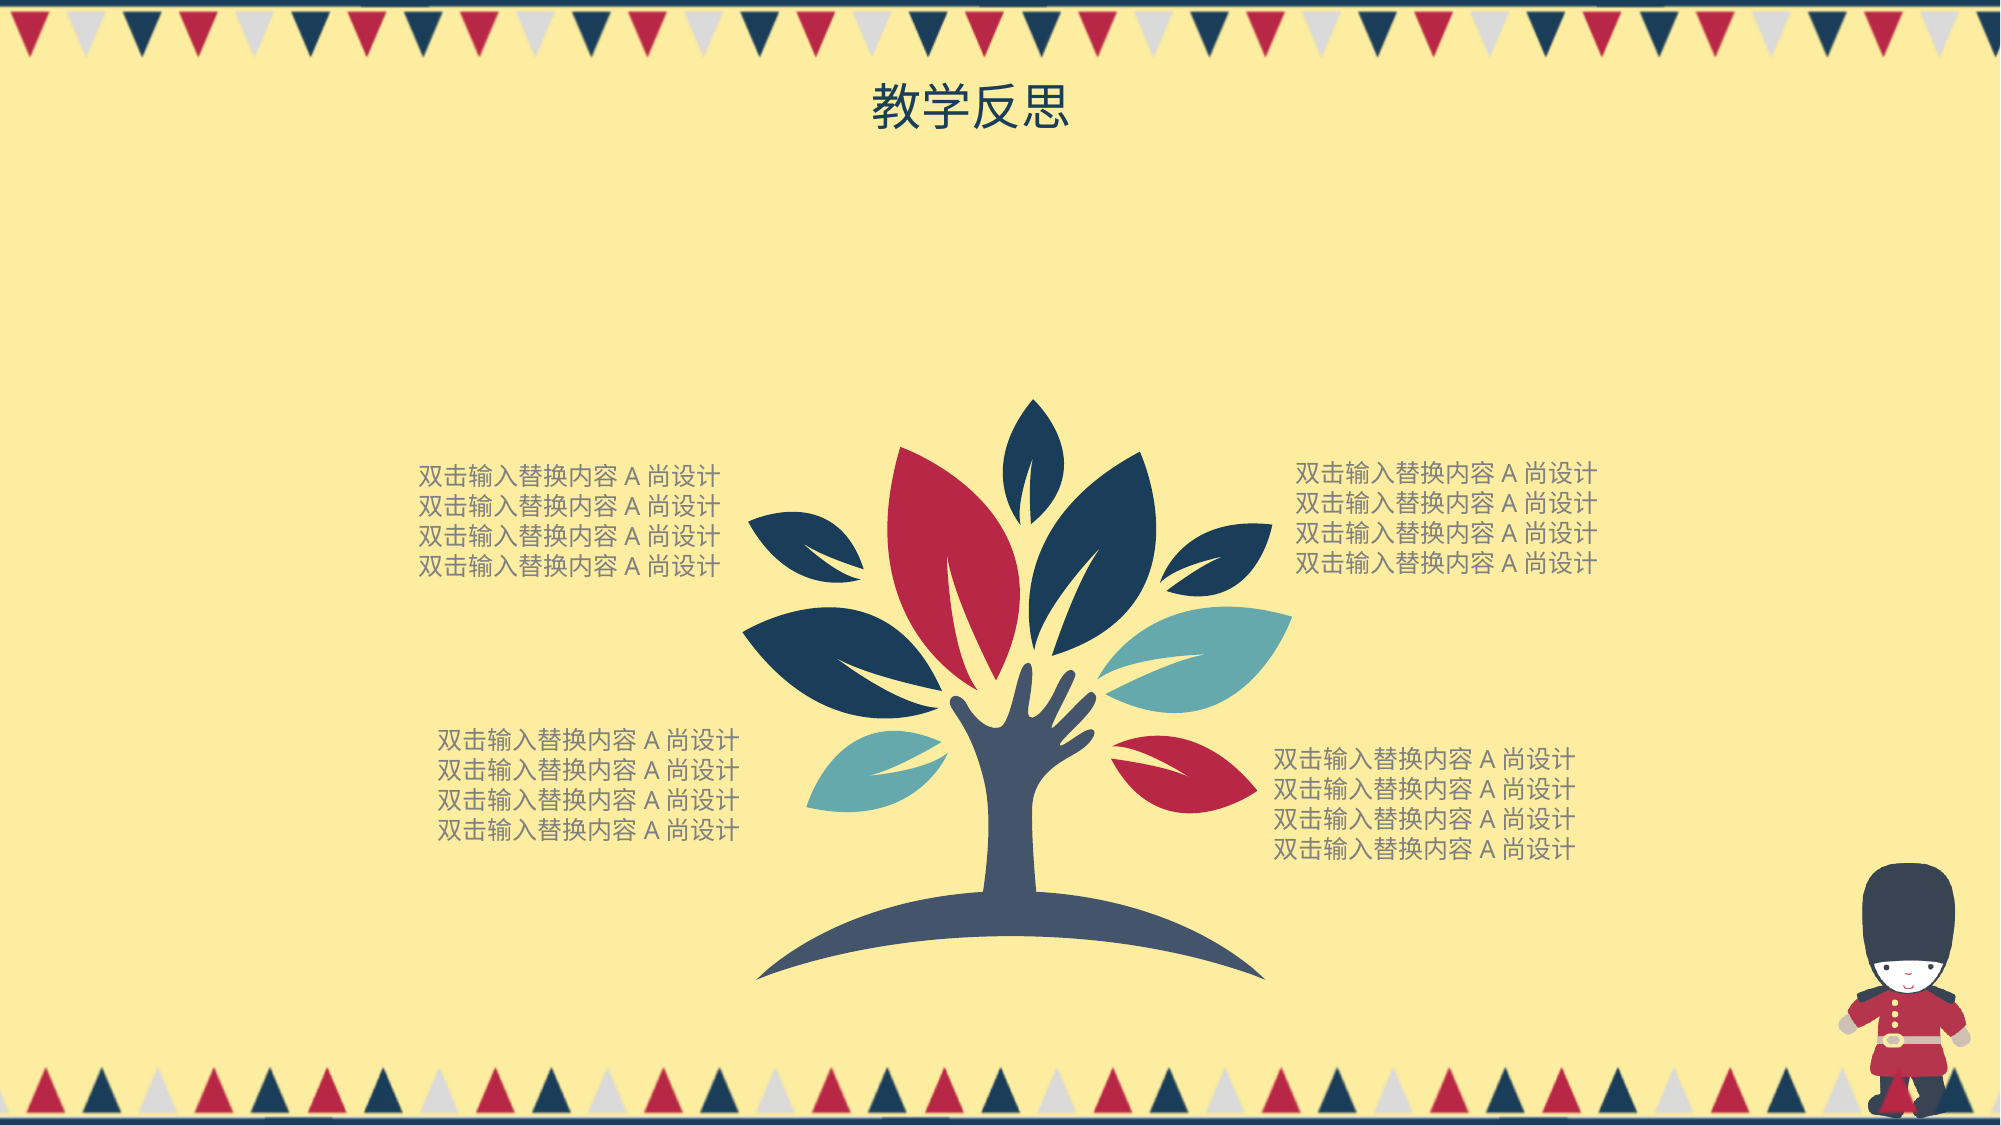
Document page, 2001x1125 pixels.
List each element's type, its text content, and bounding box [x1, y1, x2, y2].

text_box 双击输入替换内容A尚设计双击输入替换内容A尚设计双击输入替换内容A尚设计双击输入替换内容A尚设计 [1299, 450, 1634, 585]
text_box 双击输入替换内容A尚设计双击输入替换内容A尚设计双击输入替换内容A尚设计双击输入替换内容A尚设计 [1299, 736, 1612, 871]
picture [1827, 837, 2001, 1047]
text_box 双击输入替换内容A尚设计双击输入替换内容A尚设计双击输入替换内容A尚设计双击输入替换内容A尚设计 [403, 453, 748, 588]
text_box 双击输入替换内容A尚设计双击输入替换内容A尚设计双击输入替换内容A尚设计双击输入替换内容A尚设计 [422, 717, 748, 852]
text_box 教学反思 [678, 67, 1264, 143]
picture [0, 0, 2001, 77]
picture [0, 1048, 2001, 1125]
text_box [748, 403, 1299, 980]
